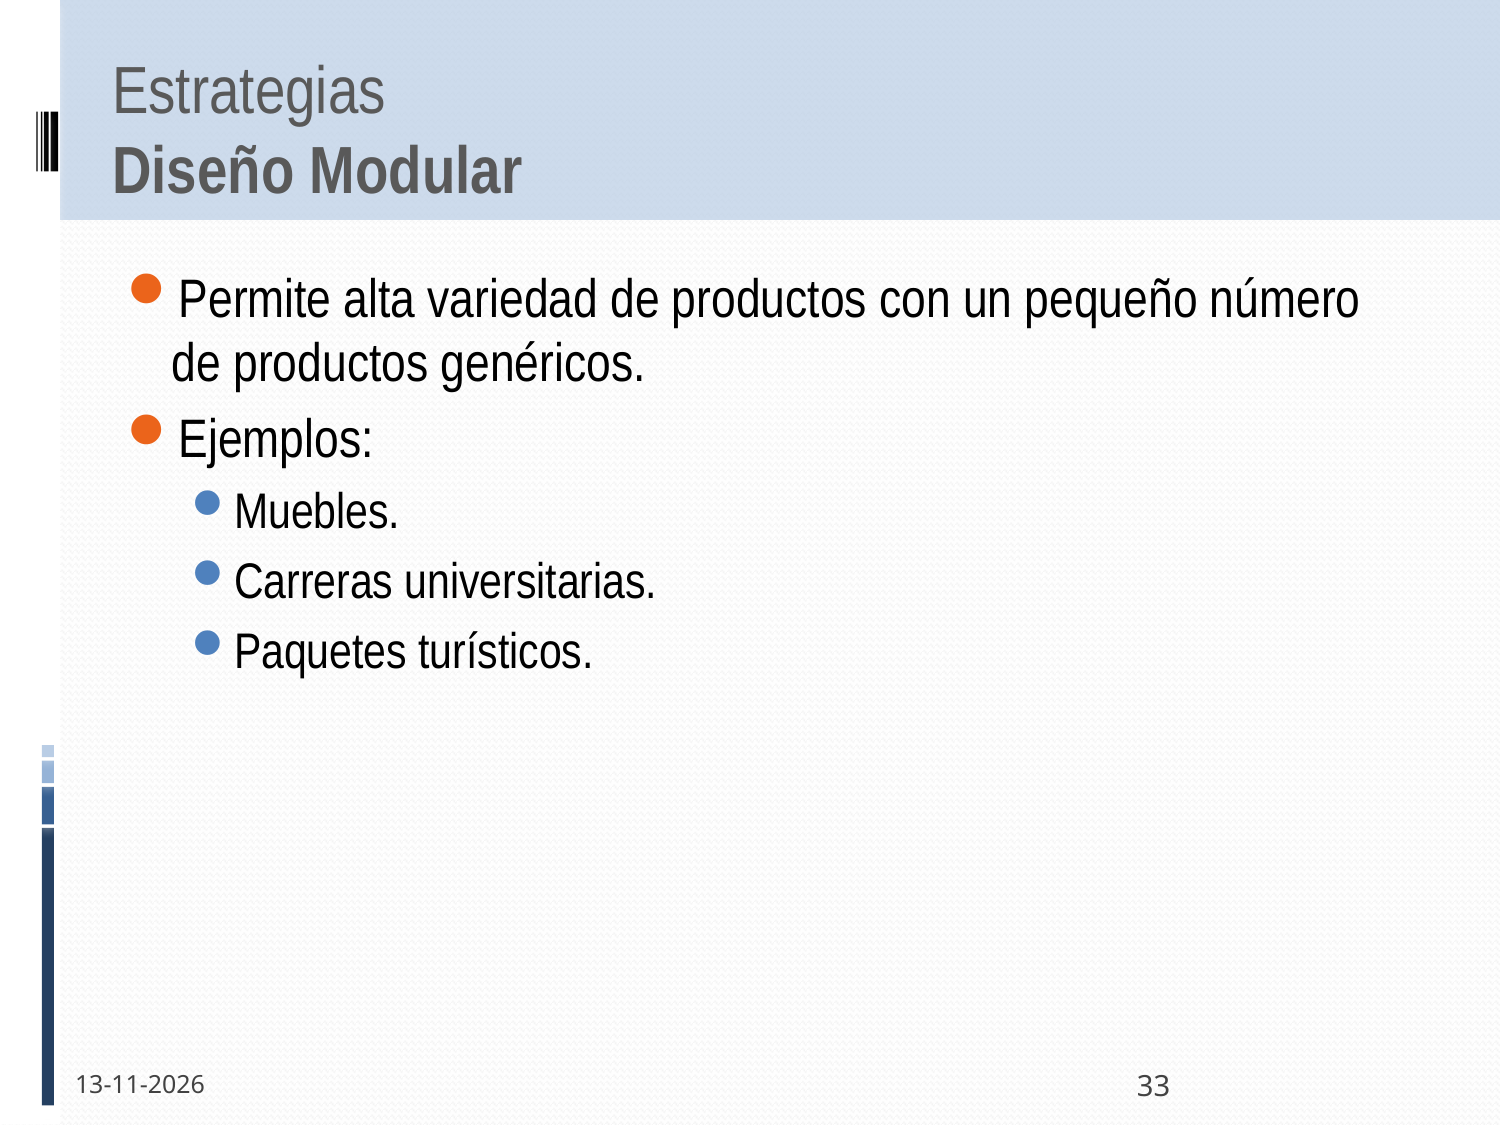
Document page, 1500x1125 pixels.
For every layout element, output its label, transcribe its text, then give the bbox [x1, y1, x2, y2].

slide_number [75, 1042, 243, 1103]
slide_number 33 [1045, 1046, 1171, 1107]
title Estrategias Diseño Modular [111, 18, 1436, 207]
list Permite alta variedad de productos con un pequeño número de productos genéricos. Ejemplos: Muebles. Carreras universitarias. Paquetes turísticos. [111, 255, 1436, 1038]
